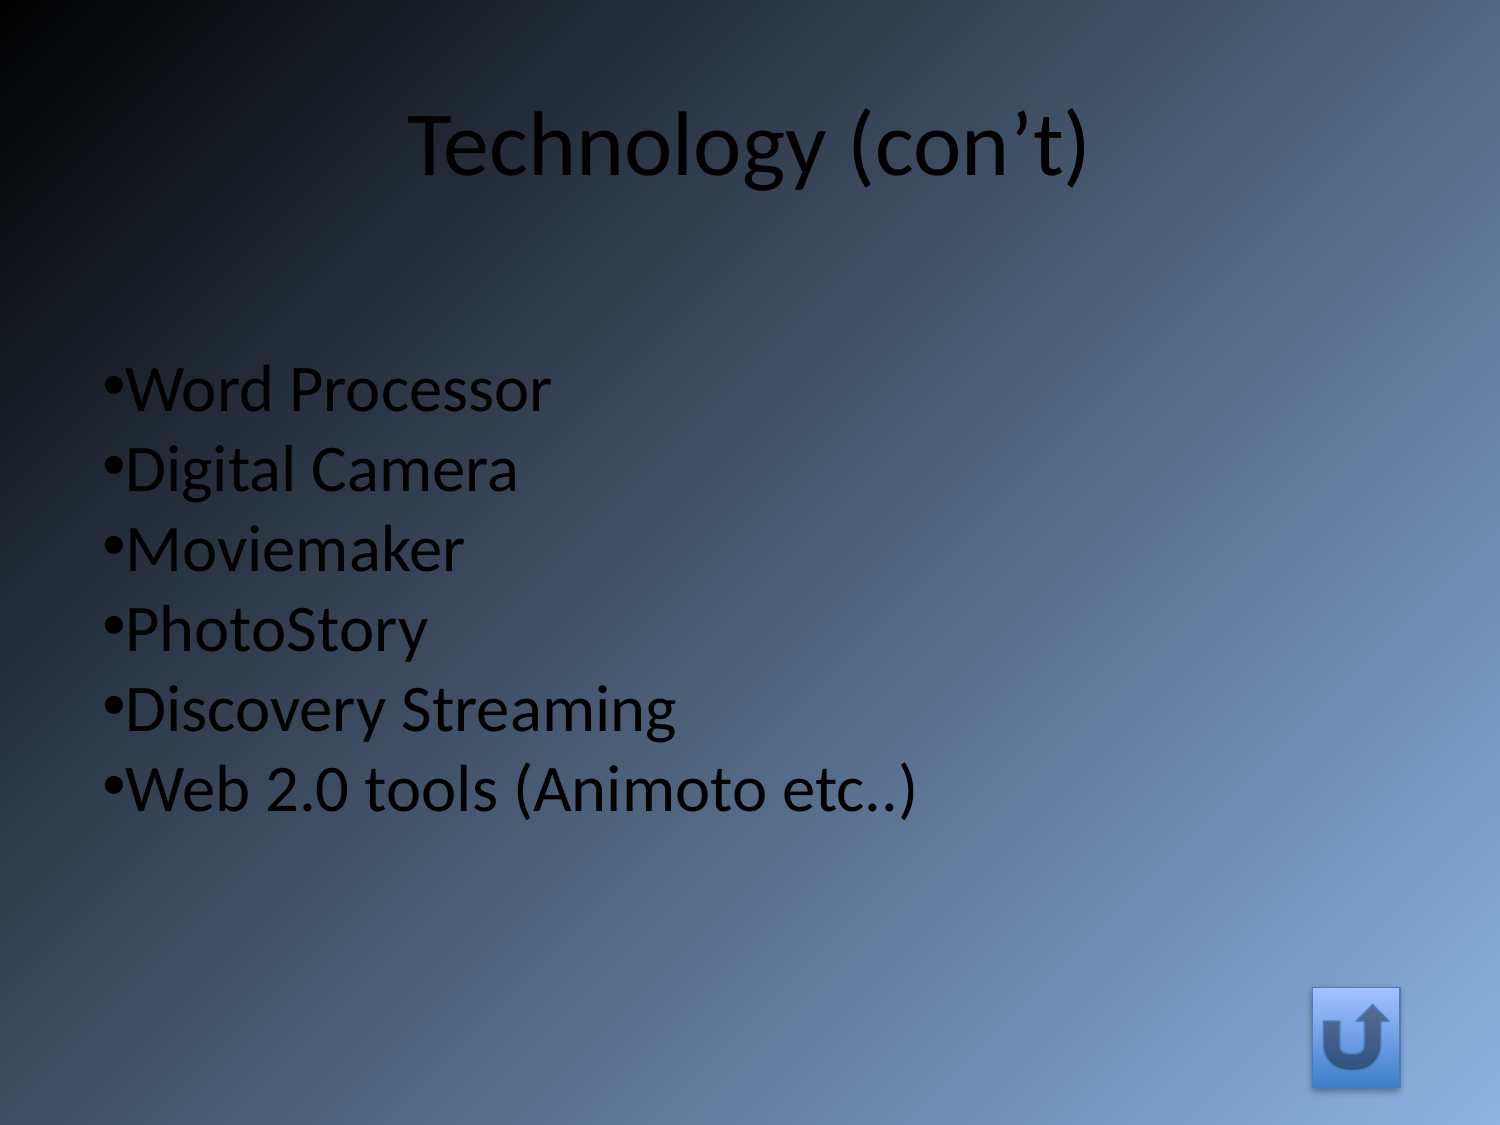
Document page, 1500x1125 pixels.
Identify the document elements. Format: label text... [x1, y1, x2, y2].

text_box Word Processor Digital Camera Moviemaker PhotoStory Discovery Streaming Web 2.0 tools (Animoto etc..) [87, 337, 1400, 832]
text_box [1312, 987, 1401, 1088]
title Technology (con’t) [75, 45, 1425, 233]
